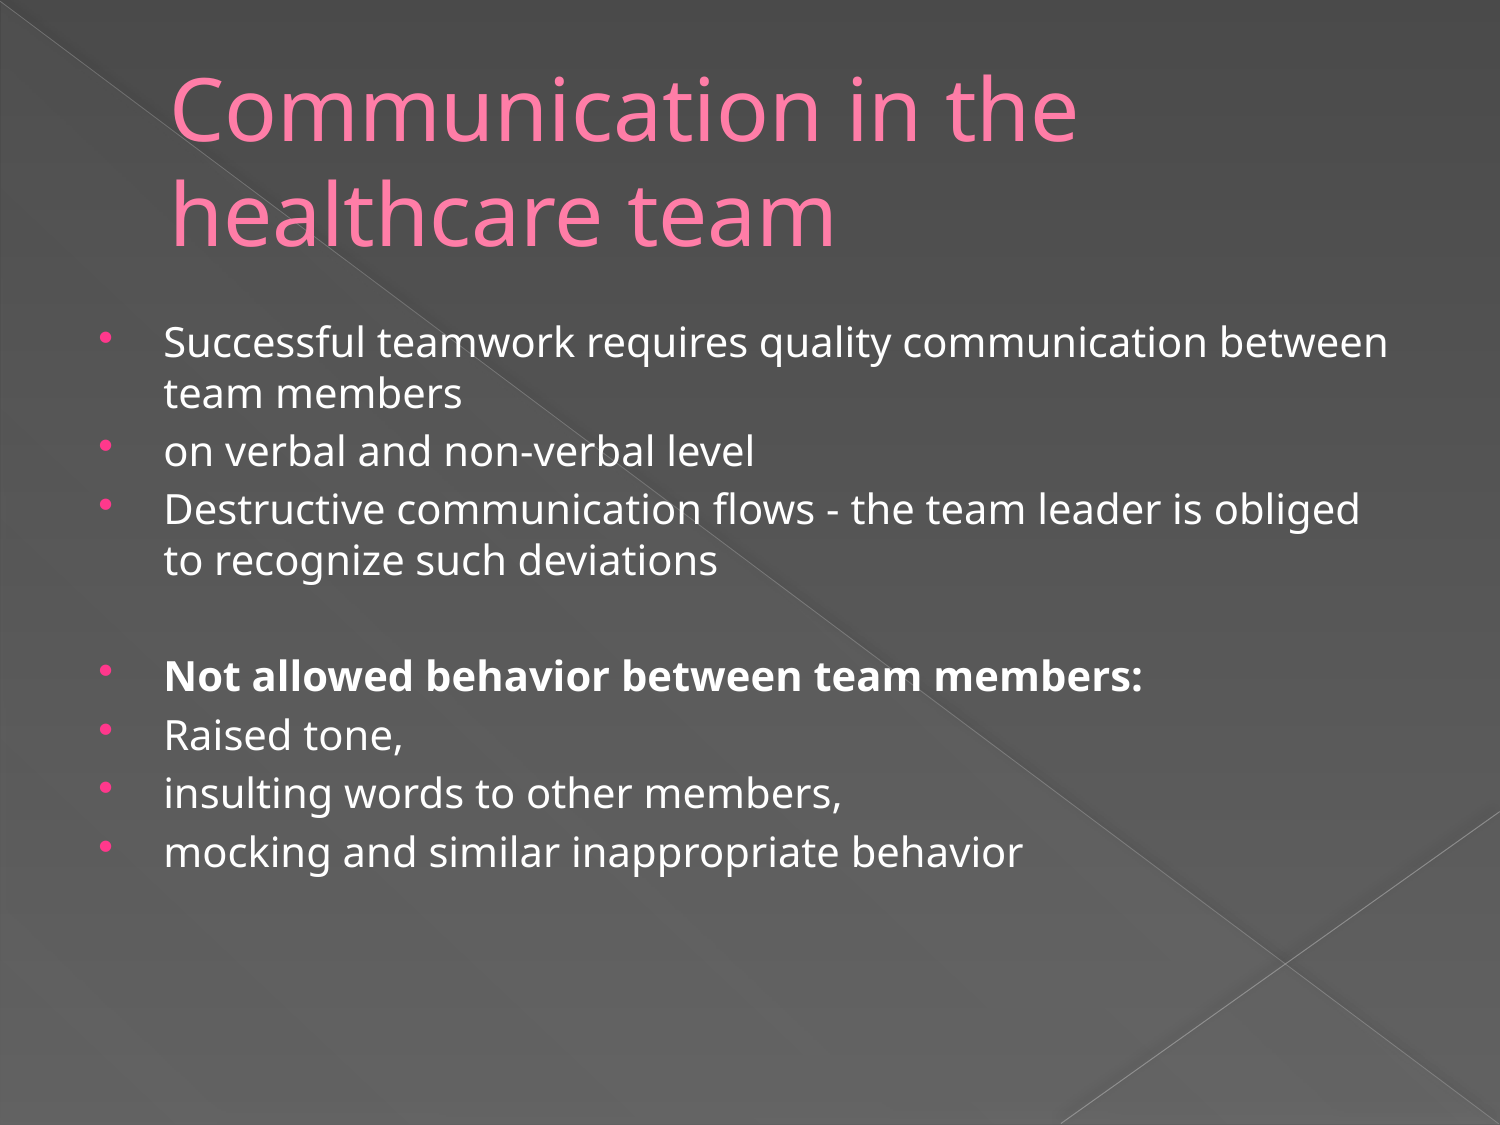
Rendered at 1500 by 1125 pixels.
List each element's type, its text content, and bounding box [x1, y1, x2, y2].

title Communication in the healthcare team [75, 43, 1425, 274]
list Successful teamwork requires quality communication between team members on verbal and non-verbal level Destructive communication flows - the team leader is obliged to recognize such deviations Not allowed behavior between team members: Raised tone, insulting words to other members, mocking and similar inappropriate behavior [75, 308, 1425, 1059]
